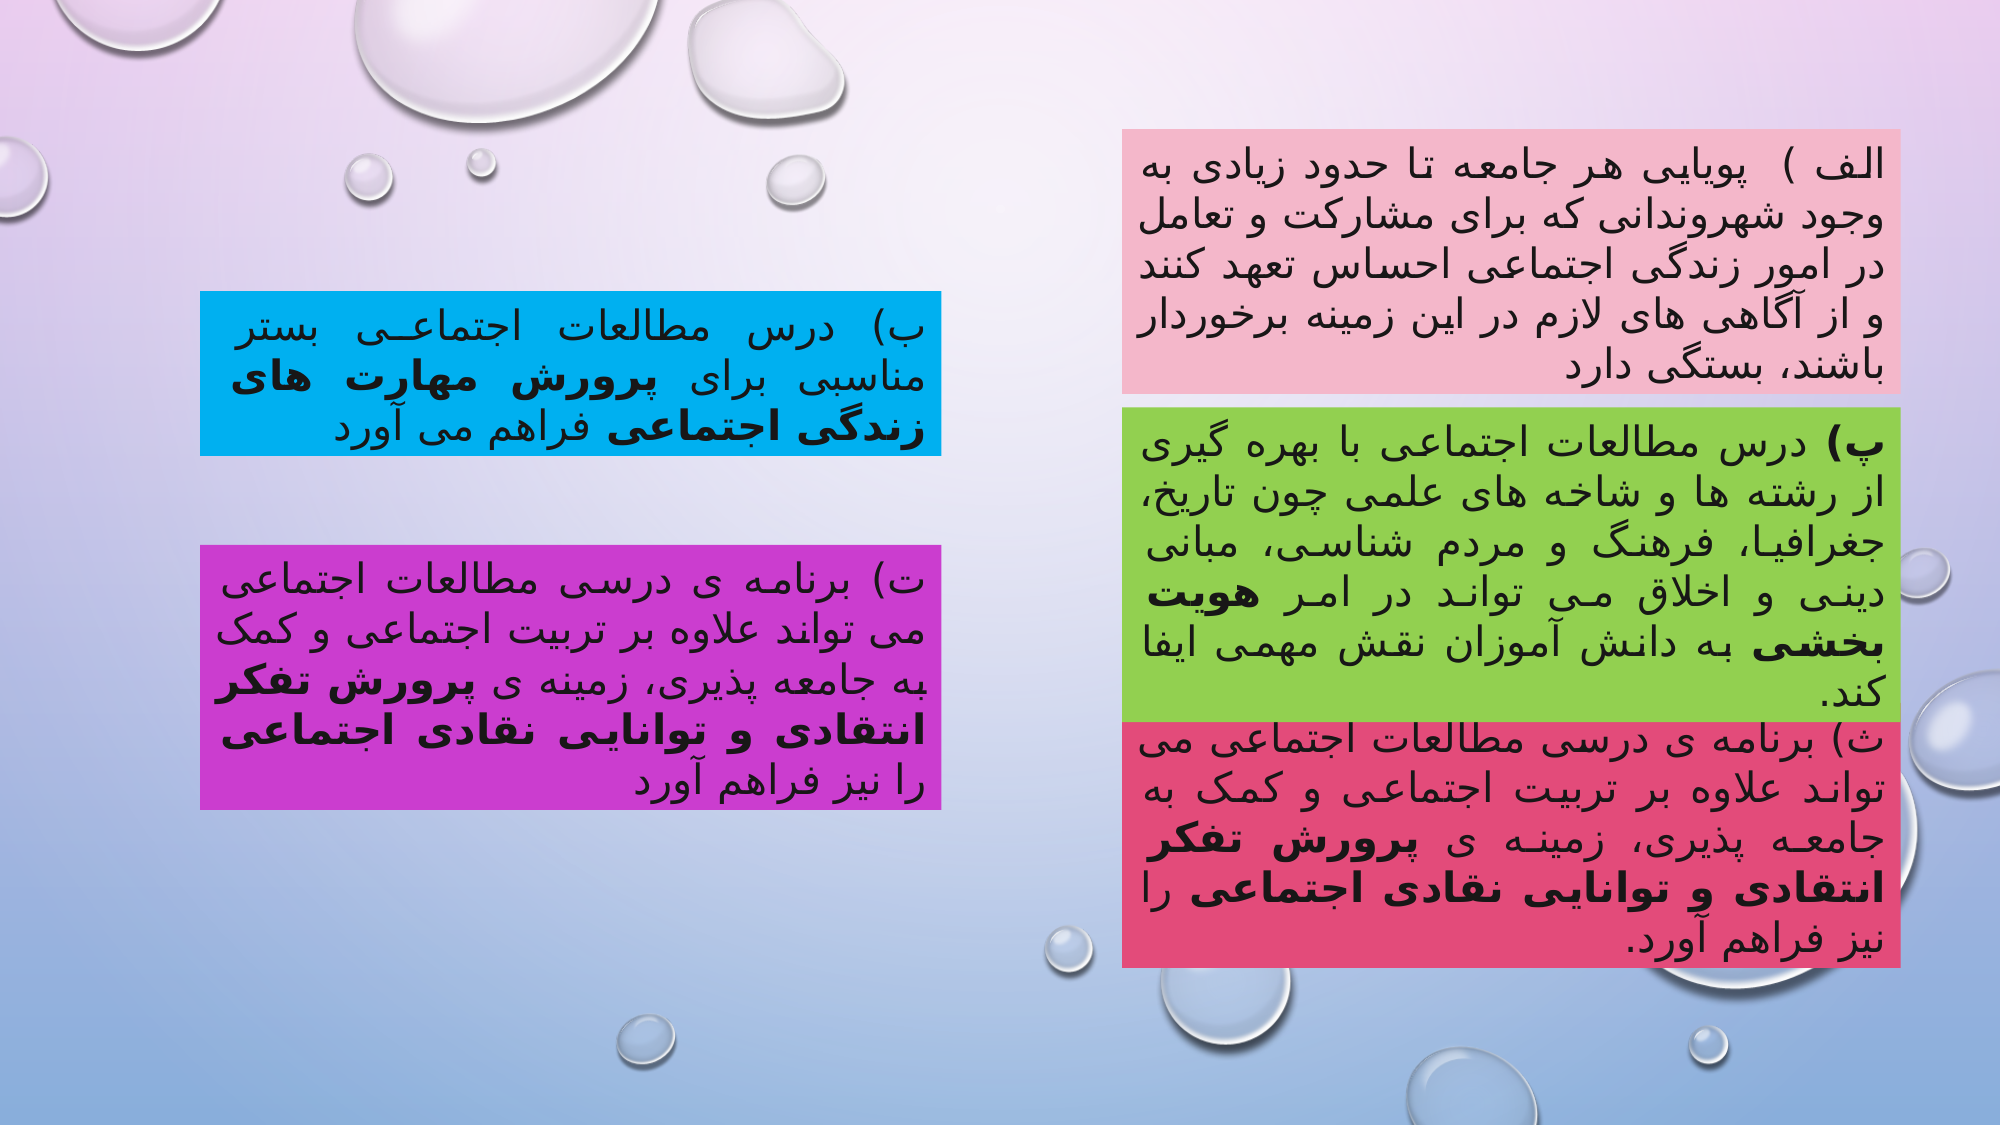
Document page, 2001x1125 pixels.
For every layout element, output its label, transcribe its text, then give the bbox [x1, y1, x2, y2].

picture [0, 0, 2000, 1125]
text_box الف ) پويايی هر جامعه تا حدود زيادی به وجود شهروندانی که برای مشارکت و تعامل در امور زندگی اجتماعی احساس تعهد کنند و از آگاهی های لازم در اين زمينه برخوردار باشند، بستگی دارد [1122, 129, 1901, 394]
text_box ت) برنامه ی درسی مطالعات اجتماعی می تواند علاوه بر تربيت اجتماعی و کمک به جامعه پذيری، زمينه ی پرورش تفکر انتقادی و توانايی نقادی اجتماعی را نيز فراهم آورد [200, 544, 942, 810]
text_box پ) درس مطالعات اجتماعی با بهره گيری از رشته ها و شاخه های علمی چون تاريخ، جغرافيا، فرهنگ و مردم شناسی، مبانی دينی و اخلاق می تواند در امر هويت بخشی به دانش آموزان نقش مهمی ايفا کند. [1122, 407, 1901, 723]
text_box ب) درس مطالعات اجتماعی بستر مناسبی برای پرورش مهارت های زندگی اجتماعی فراهم می آورد [200, 291, 942, 456]
text_box ث) برنامه ی درسی مطالعات اجتماعی می تواند علاوه بر تربيت اجتماعی و کمک به جامعه پذيری، زمينه ی پرورش تفکر انتقادی و توانايی نقادی اجتماعی را نيز فراهم آورد. [1122, 723, 1901, 968]
